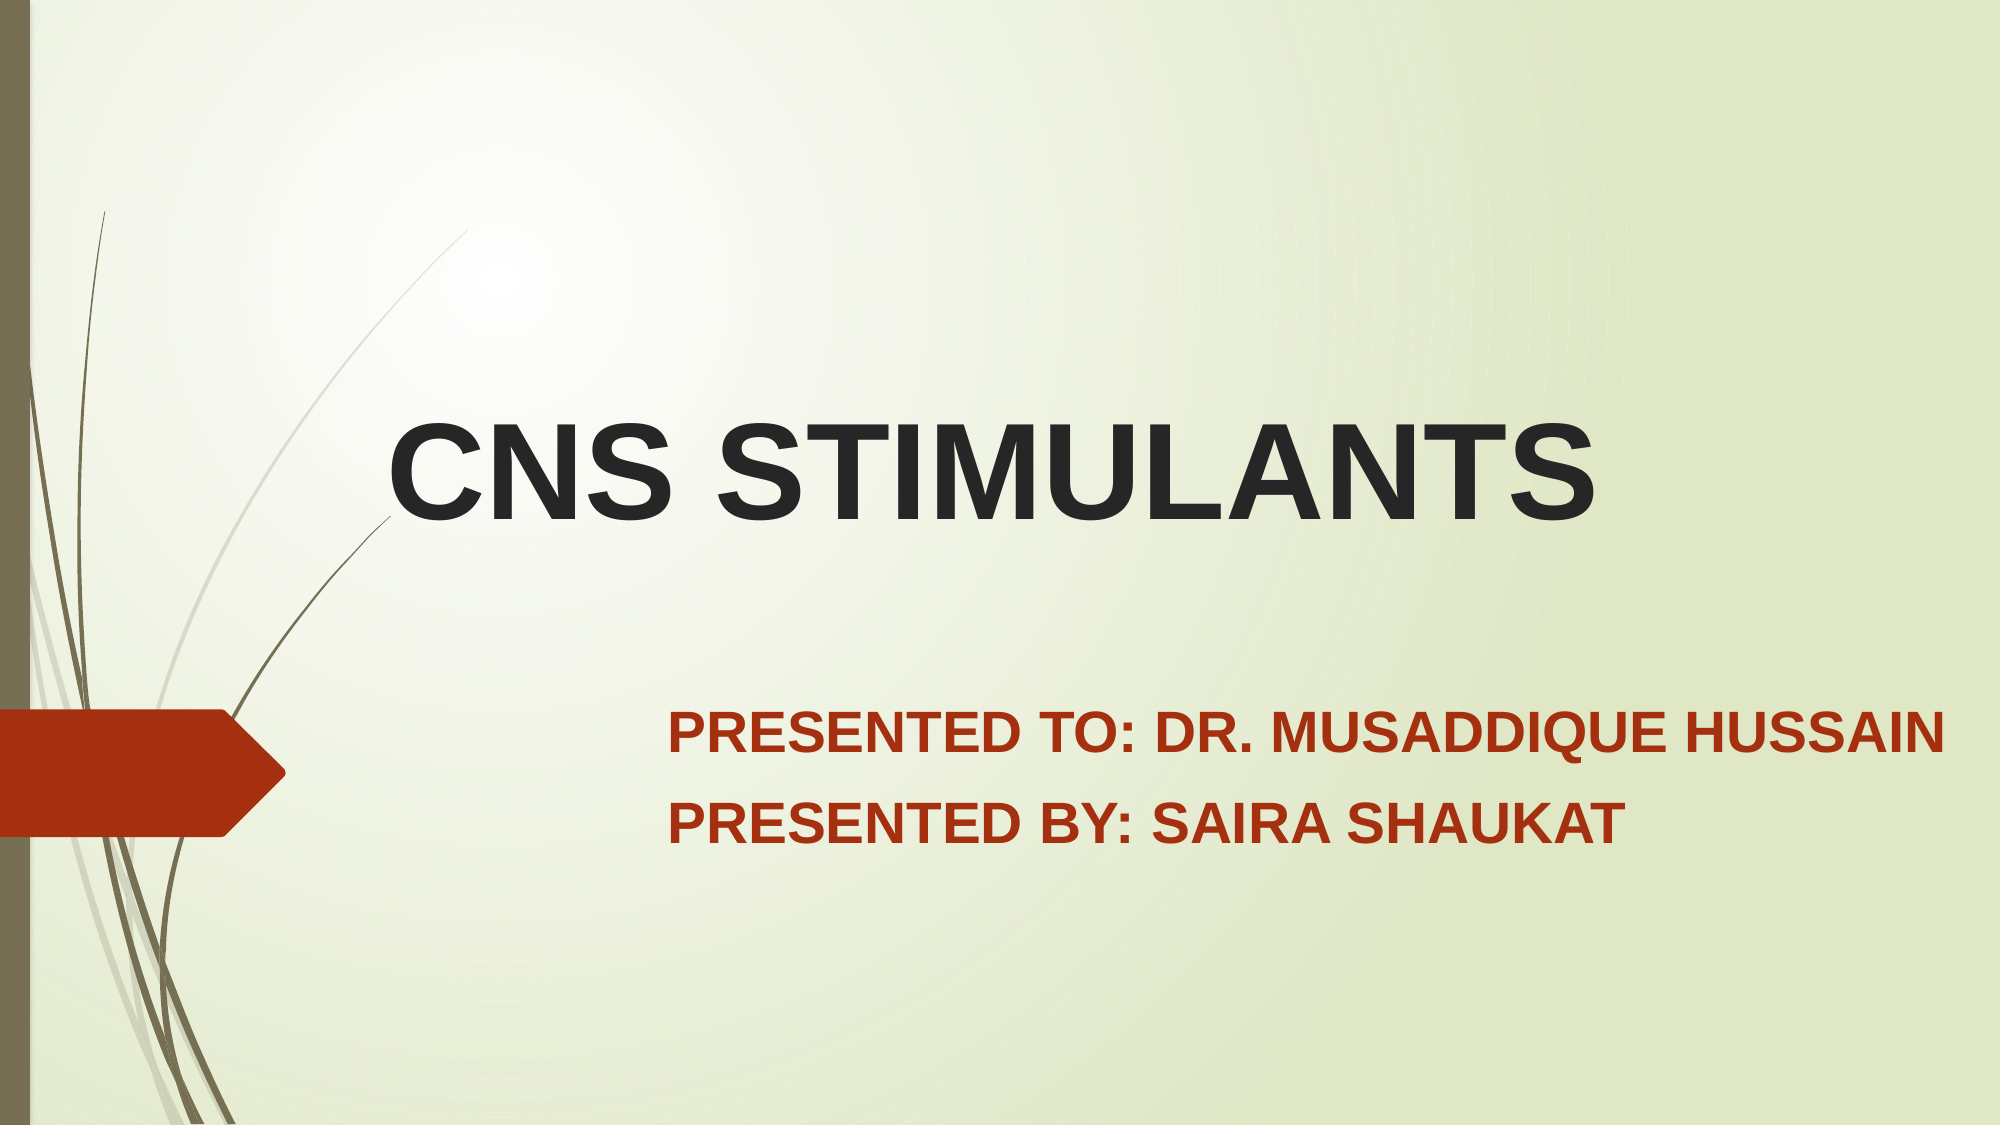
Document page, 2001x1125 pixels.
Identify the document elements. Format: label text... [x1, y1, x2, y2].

title CNS STIMULANTS [371, 183, 1834, 555]
subtitle PRESENTED TO: DR. MUSADDIQUE HUSSAIN PRESENTED BY: SAIRA SHAUKAT [652, 687, 1973, 872]
